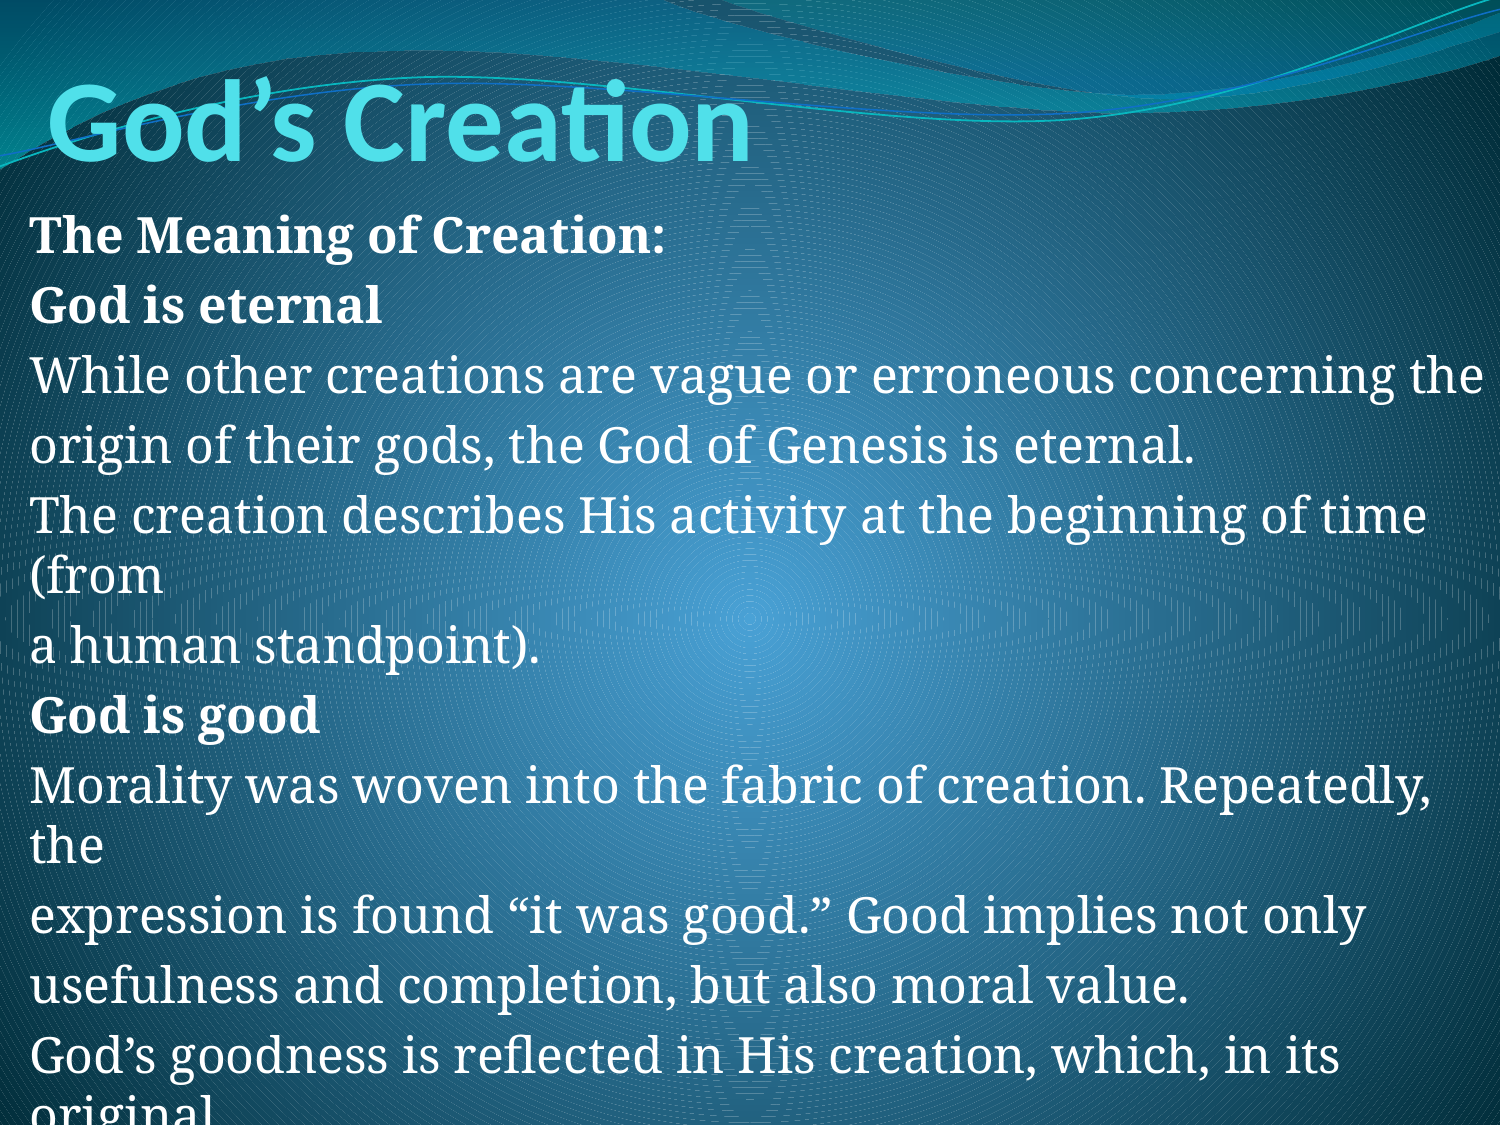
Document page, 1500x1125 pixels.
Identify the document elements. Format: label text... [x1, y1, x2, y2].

title God’s Creation [17, 30, 1483, 185]
subtitle The Meaning of Creation: God is eternal While other creations are vague or erroneous concerning the origin of their gods, the God of Genesis is eternal. The creation describes His activity at the beginning of time (from a human standpoint). God is good Morality was woven into the fabric of creation. Repeatedly, the expression is found “it was good.” Good implies not only usefulness and completion, but also moral value. God’s goodness is reflected in His creation, which, in its original state, was good. Even today, the graciousness and goodness of God is evident. [29, 196, 1500, 1125]
